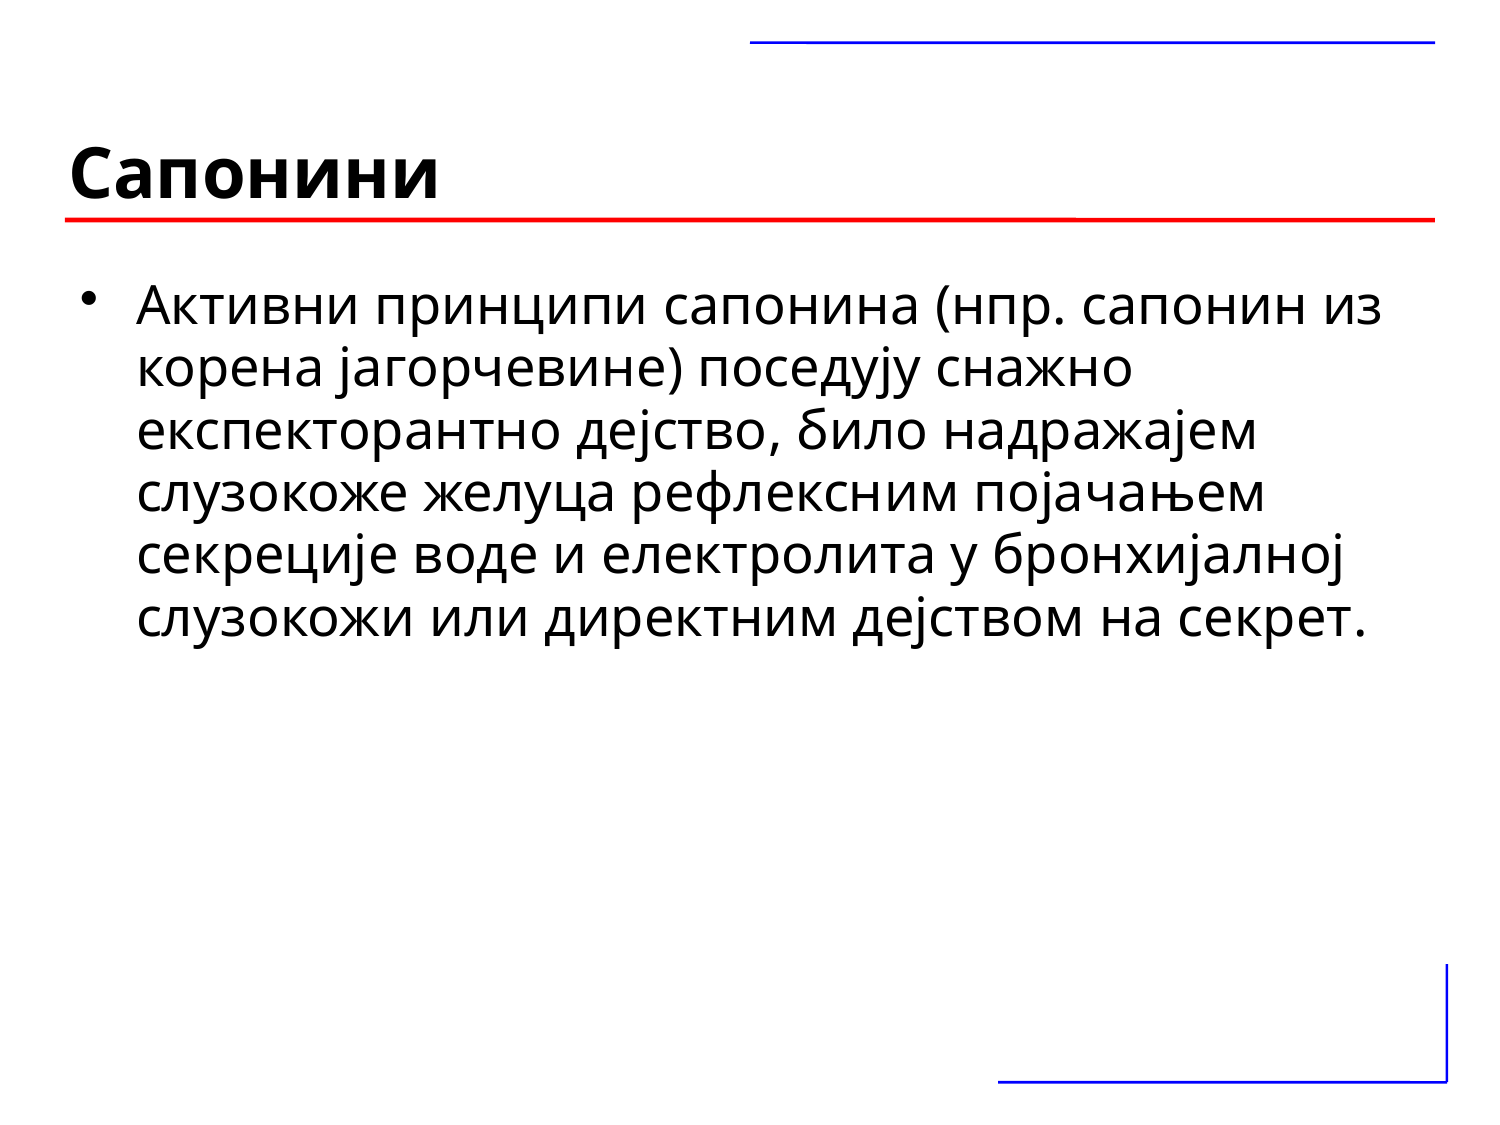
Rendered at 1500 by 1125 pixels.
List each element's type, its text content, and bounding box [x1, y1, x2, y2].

list Активни принципи сапонина (нпр. сапонин из корена јагорчевине) поседују снажно експекторантно дејство, било надражајем слузокоже желуца рефлексним појачањем секреције воде и електролита у бронхијалној слузокожи или директним дејством на секрет. [64, 266, 1419, 1067]
title Сапонини [52, 32, 1404, 221]
